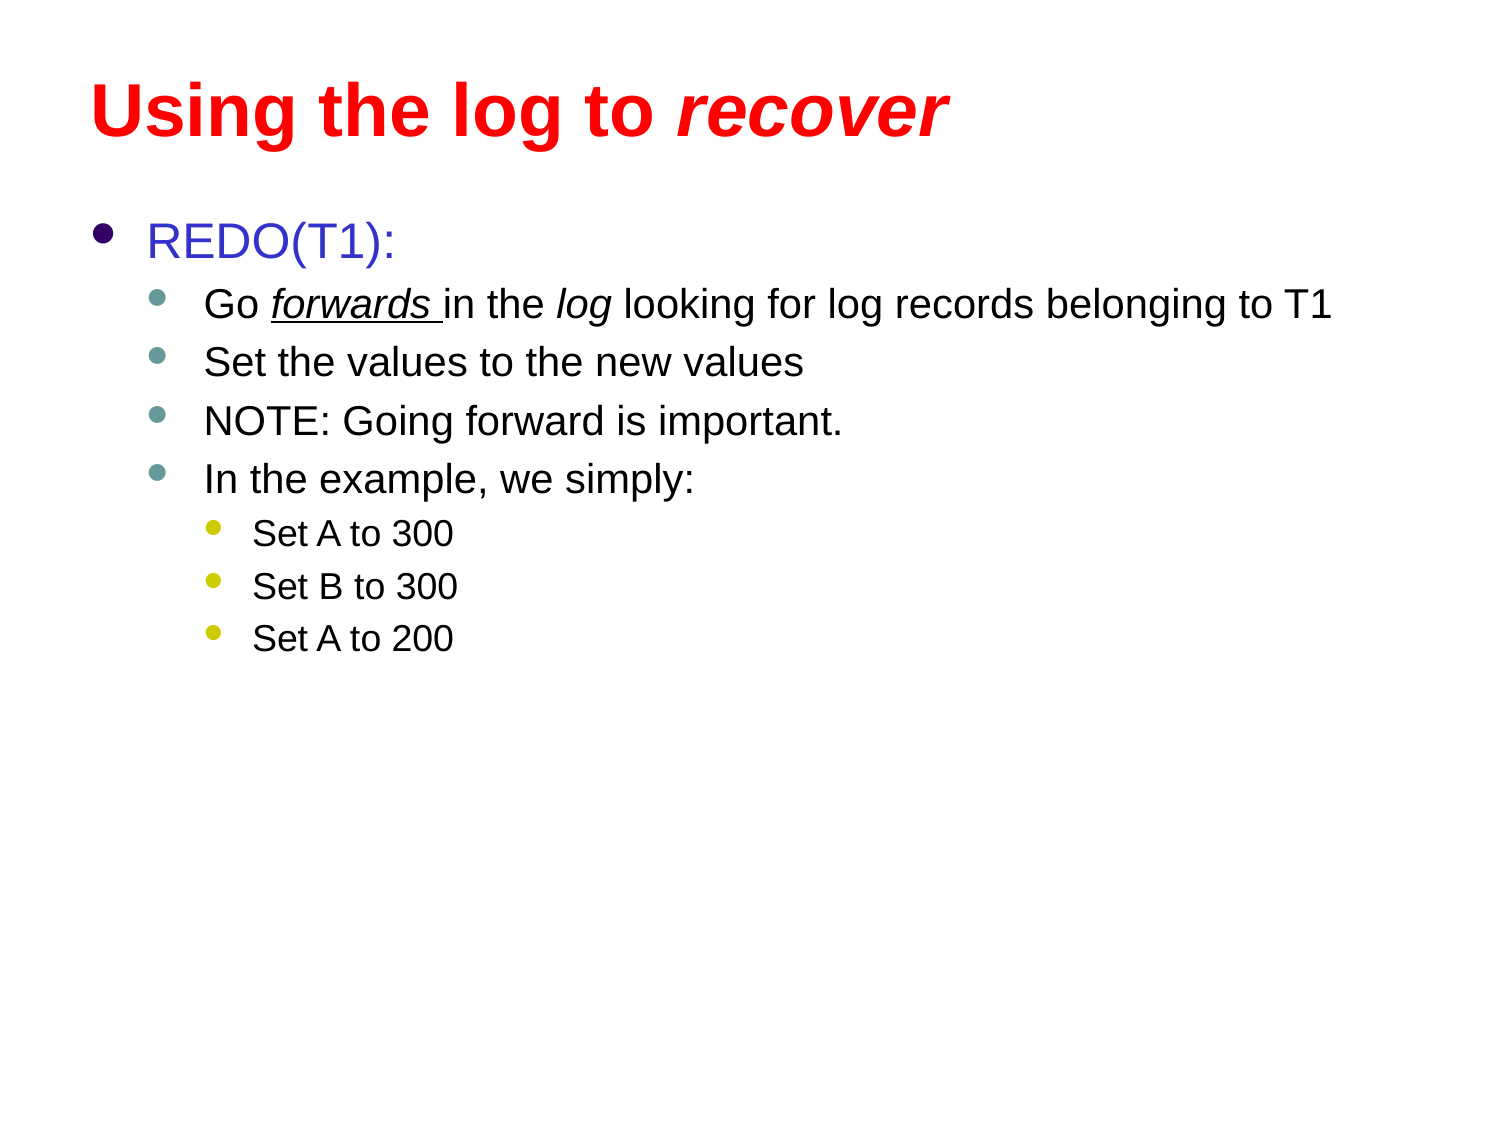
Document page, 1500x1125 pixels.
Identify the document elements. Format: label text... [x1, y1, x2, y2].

title Using the log to recover [74, 19, 1313, 160]
list REDO(T1): Go forwards in the log looking for log records belonging to T1 Set the values to the new values NOTE: Going forward is important. In the example, we simply: Set A to 300 Set B to 300 Set A to 200 [74, 200, 1426, 863]
